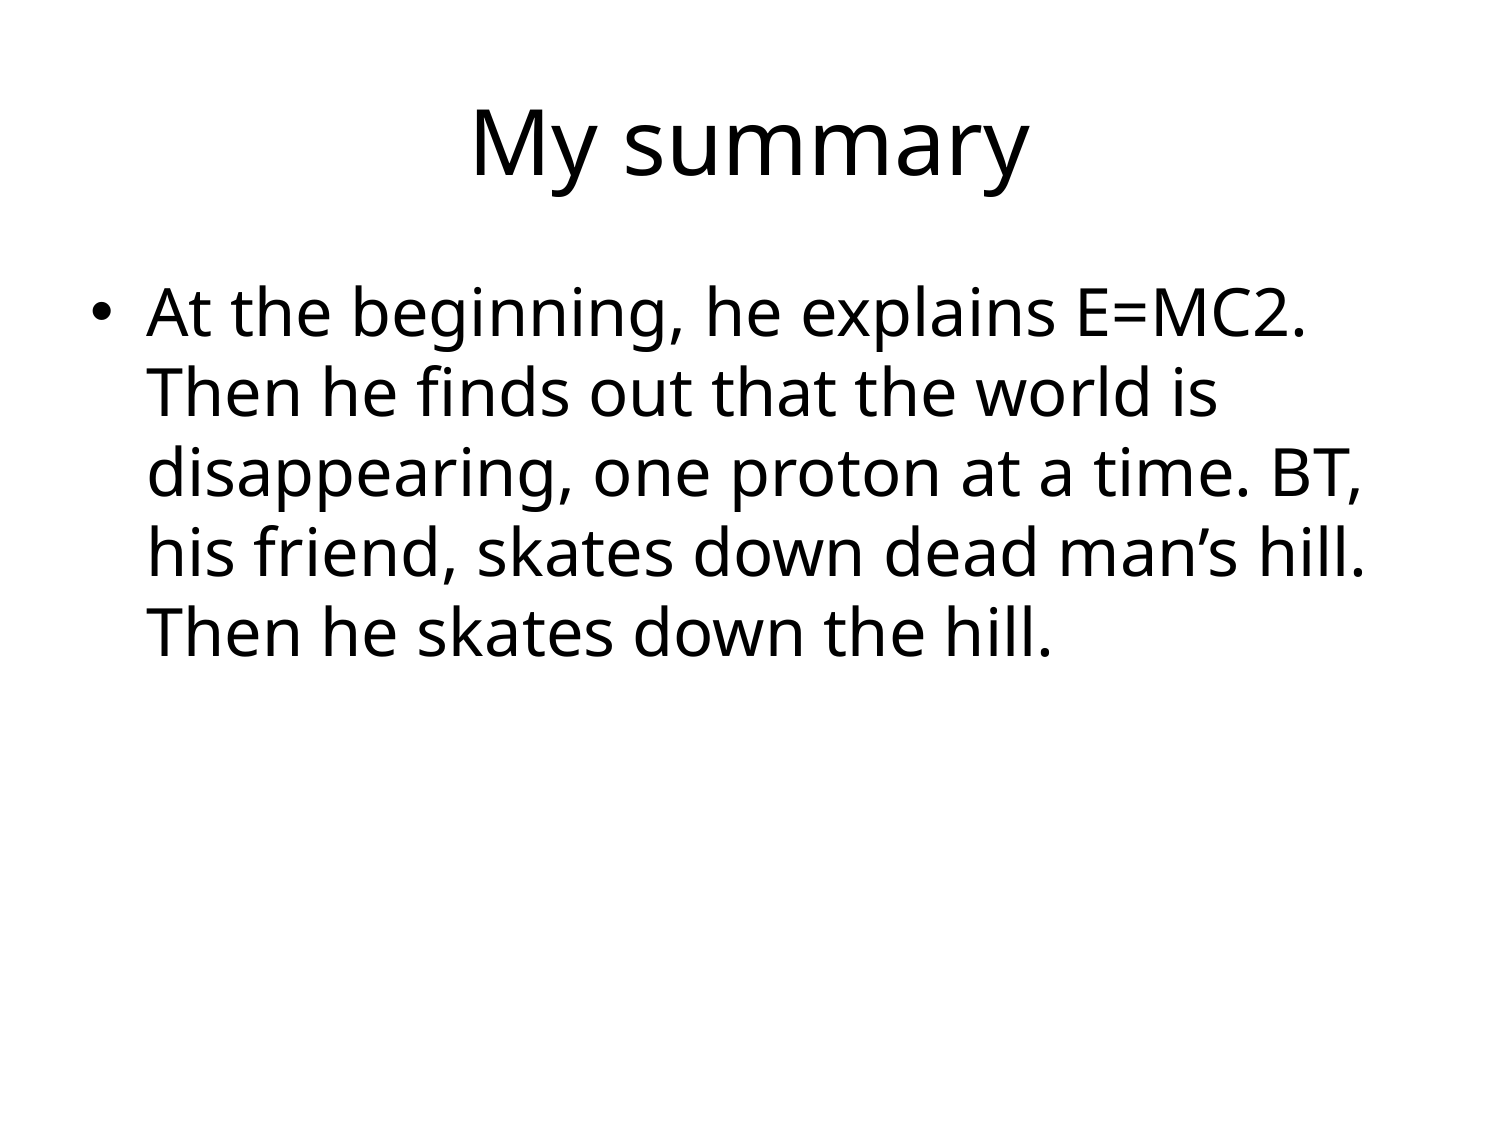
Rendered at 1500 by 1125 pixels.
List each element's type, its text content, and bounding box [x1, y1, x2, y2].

list At the beginning, he explains E=MC2. Then he finds out that the world is disappearing, one proton at a time. BT, his friend, skates down dead man’s hill. Then he skates down the hill. [75, 262, 1425, 1005]
title My summary [75, 45, 1425, 233]
